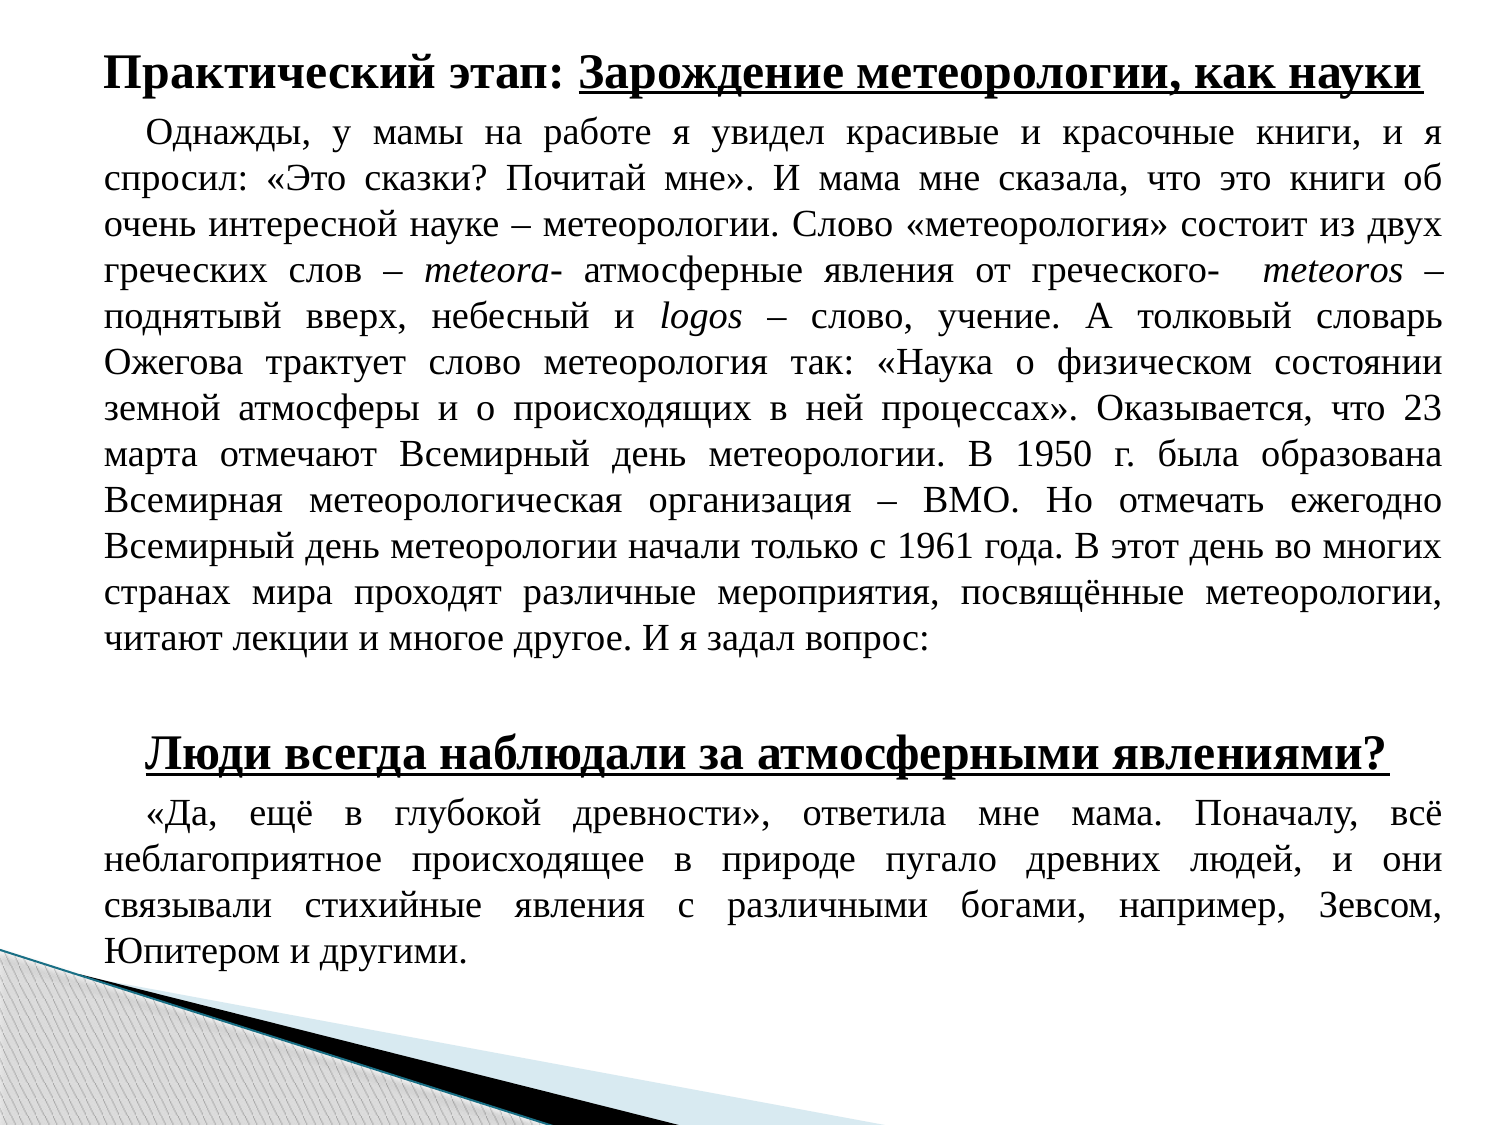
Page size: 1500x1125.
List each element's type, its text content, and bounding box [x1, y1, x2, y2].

list Практический этап: Зарождение метеорологии, как науки Однажды, у мамы на работе я увидел красивые и красочные книги, и я спросил: «Это сказки? Почитай мне». И мама мне сказала, что это книги об очень интересной науке – метеорологии. Слово «метеорология» состоит из двух греческих слов – meteora- атмосферные явления от греческого- meteoros – поднятывй вверх, небесный и logos – слово, учение. А толковый словарь Ожегова трактует слово метеорология так: «Наука о физическом состоянии земной атмосферы и о происходящих в ней процессах». Оказывается, что 23 марта отмечают Всемирный день метеорологии. В 1950 г. была образована Всемирная метеорологическая организация – ВМО. Но отмечать ежегодно Всемирный день метеорологии начали только с 1961 года. В этот день во многих странах мира проходят различные мероприятия, посвящённые метеорологии, читают лекции и многое другое. И я задал вопрос: Люди всегда наблюдали за атмосферными явлениями? «Да, ещё в глубокой древности», ответила мне мама. Поначалу, всё неблагоприятное происходящее в природе пугало древних людей, и они связывали стихийные явления с различными богами, например, Зевсом, Юпитером и другими. [29, 30, 1459, 986]
